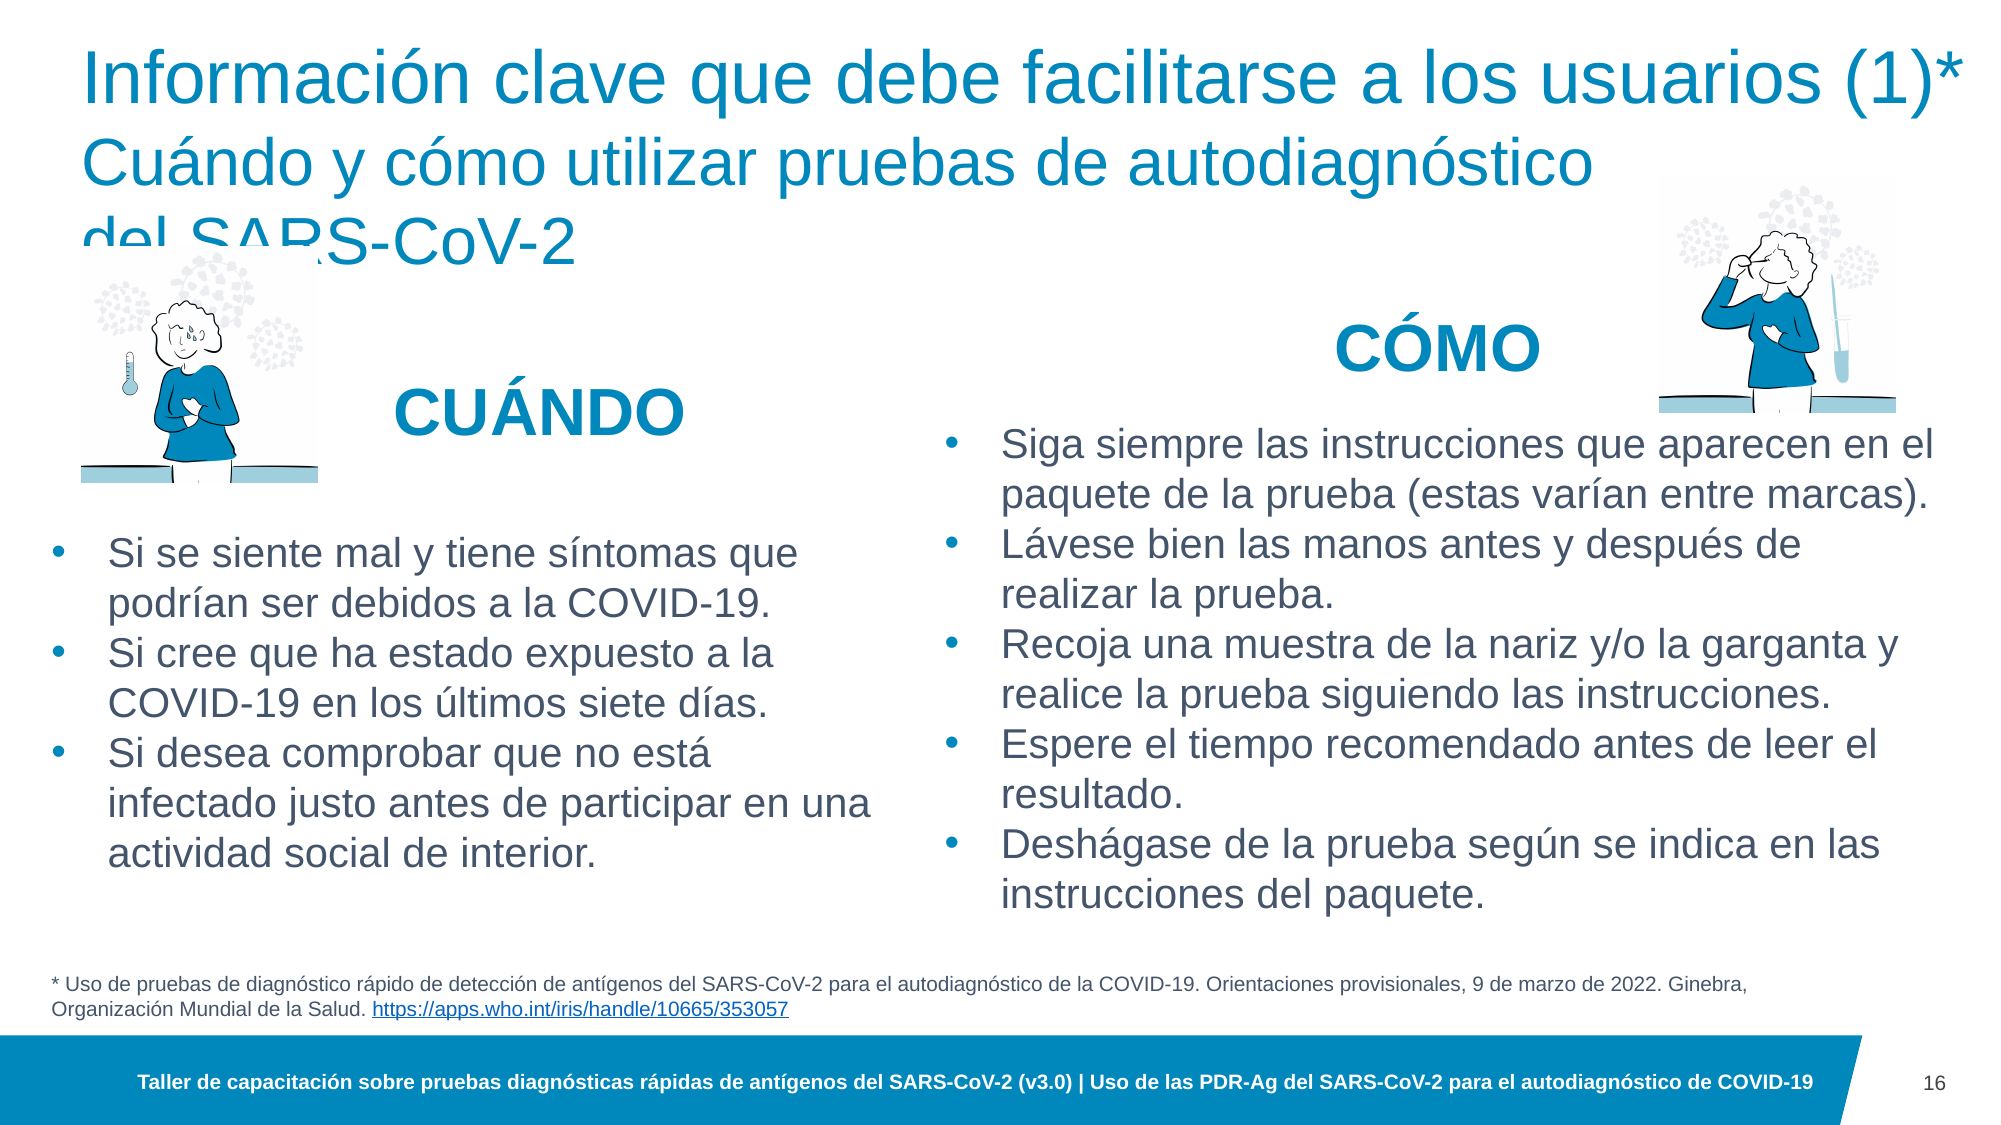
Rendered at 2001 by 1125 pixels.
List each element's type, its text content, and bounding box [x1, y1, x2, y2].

text_box CÓMO [1320, 297, 1558, 392]
title Información clave que debe facilitarse a los usuarios (1)* Cuándo y cómo utilizar pruebas de autodiagnóstico del SARS-CoV-2 [81, 120, 2000, 279]
slide_number 16 [1862, 1035, 1947, 1125]
text_box Si se siente mal y tiene síntomas que podrían ser debidos a la COVID-19. Si cree que ha estado expuesto a la COVID-19 en los últimos siete días. Si desea comprobar que no está infectado justo antes de participar en una actividad social de interior. [36, 518, 906, 884]
footer Taller de capacitación sobre pruebas diagnósticas rápidas de antígenos del SARS-CoV-2 (v3.0) | Uso de las PDR-Ag del SARS-CoV-2 para el autodiagnóstico de COVID-19 [137, 1039, 1836, 1122]
picture [1659, 176, 1897, 413]
picture [80, 246, 318, 483]
text_box * Uso de pruebas de diagnóstico rápido de detección de antígenos del SARS-CoV-2 para el autodiagnóstico de la COVID-19. Orientaciones provisionales, 9 de marzo de 2022. Ginebra, Organización Mundial de la Salud. https://apps.who.int/iris/handle/10665/353057 [36, 962, 1778, 1053]
text_box CUÁNDO [379, 361, 702, 457]
text_box Siga siempre las instrucciones que aparecen en el paquete de la prueba (estas varían entre marcas). Lávese bien las manos antes y después de realizar la prueba. Recoja una muestra de la nariz y/o la garganta y realice la prueba siguiendo las instrucciones. Espere el tiempo recomendado antes de leer el resultado. Deshágase de la prueba según se indica en las instrucciones del paquete. [929, 409, 1964, 925]
